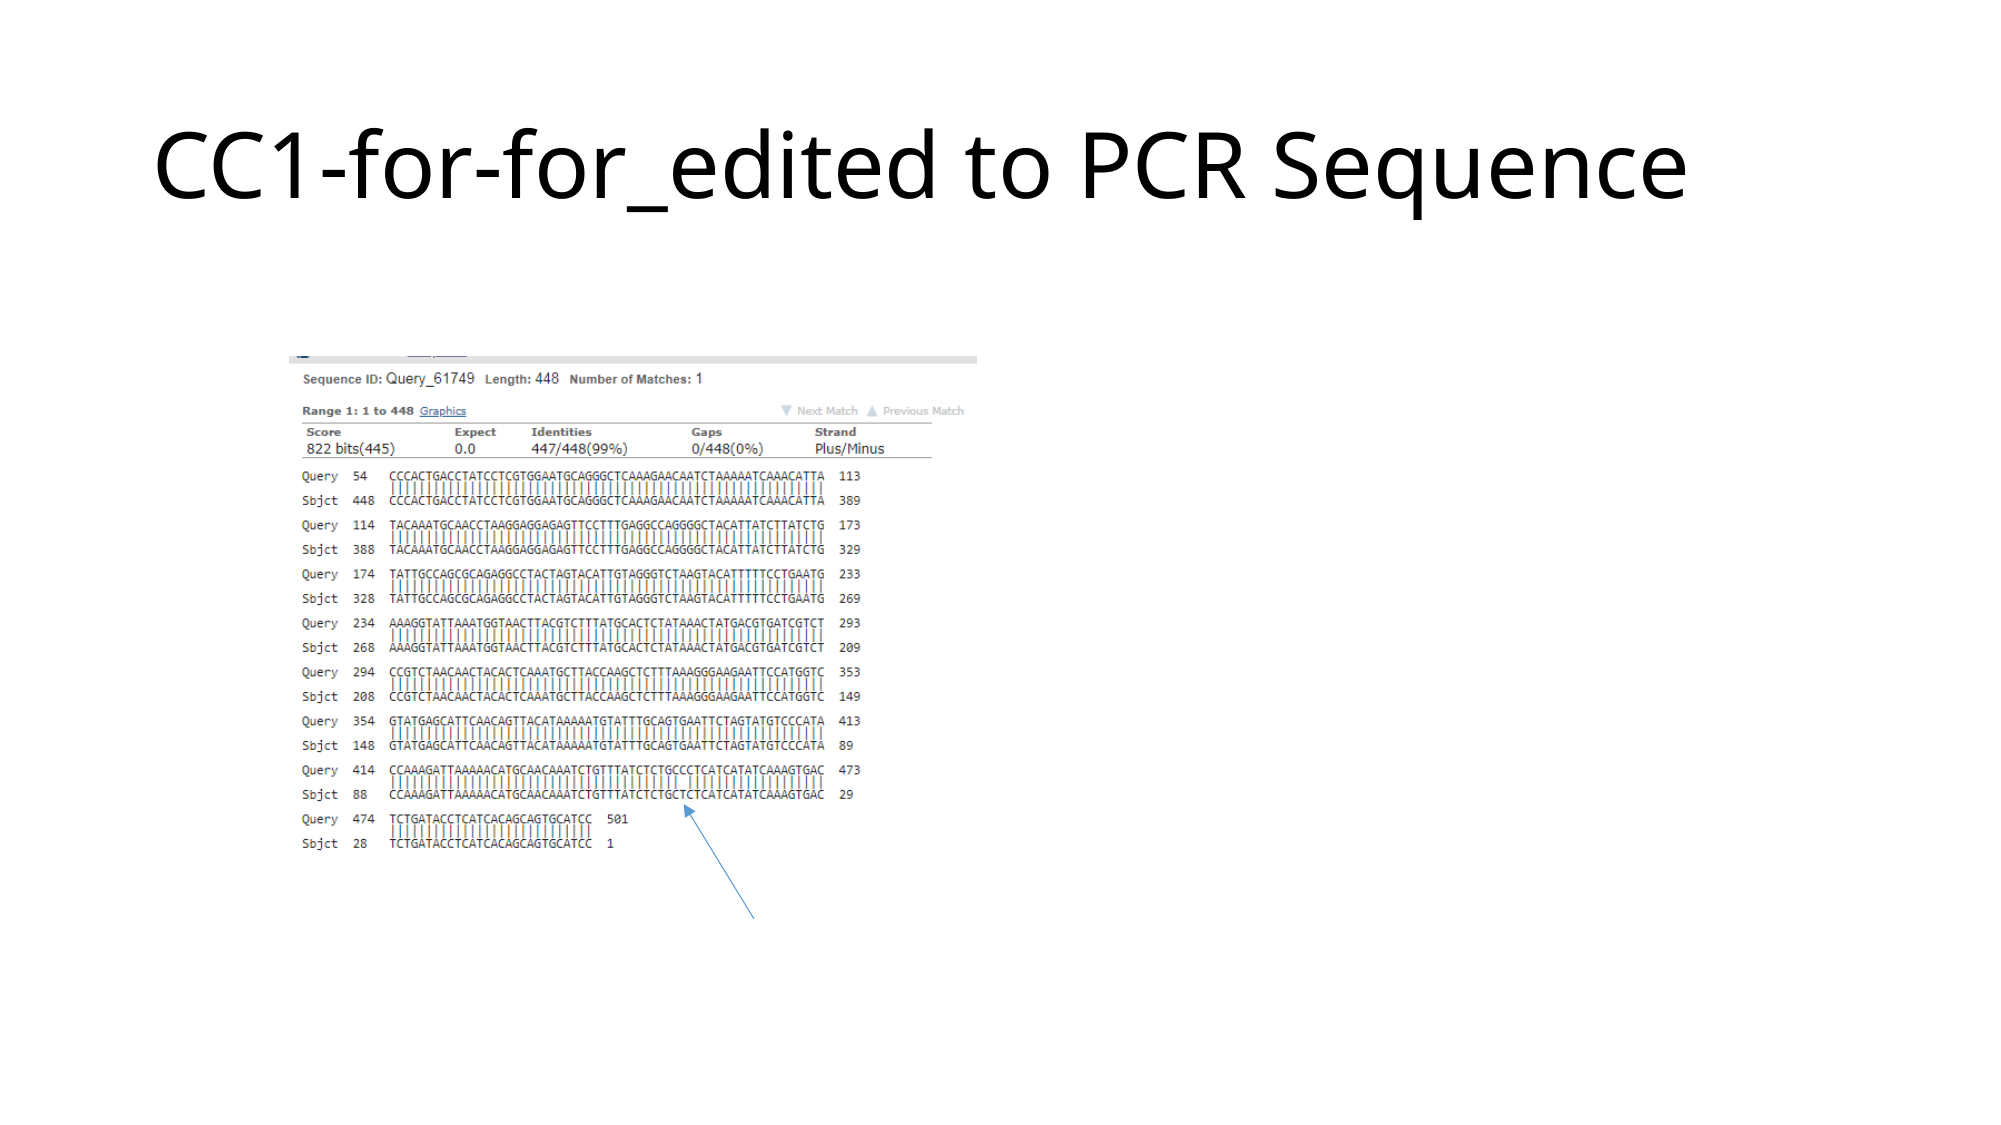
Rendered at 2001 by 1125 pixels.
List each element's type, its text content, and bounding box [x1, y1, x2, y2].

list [289, 356, 977, 872]
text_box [683, 804, 754, 919]
title CC1-for-for_edited to PCR Sequence [137, 59, 1863, 278]
